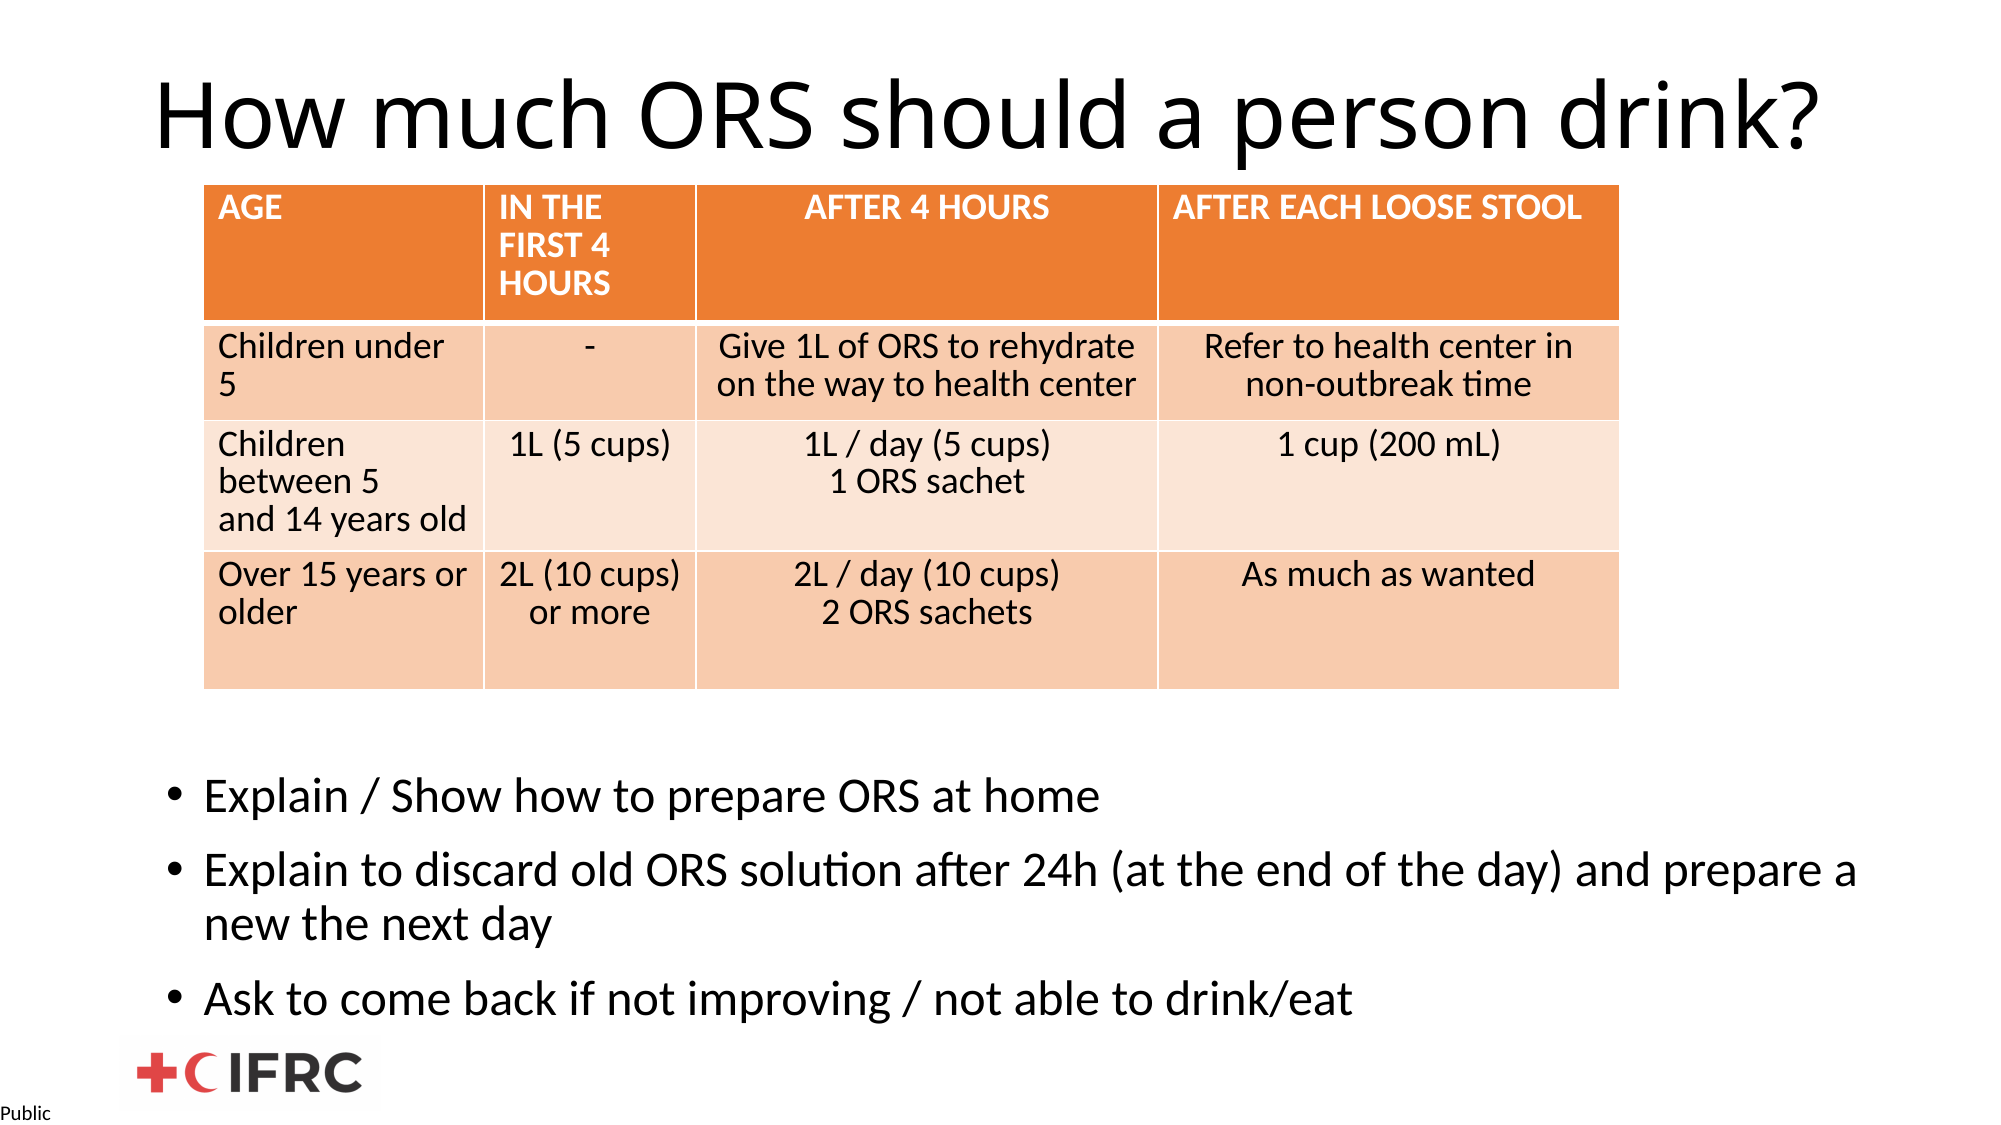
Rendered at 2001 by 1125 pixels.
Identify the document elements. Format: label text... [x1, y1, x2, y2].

table_cell 2L (10 cups) or more [485, 552, 695, 689]
table_header AFTER 4 HOURS [697, 185, 1157, 320]
list Explain / Show how to prepare ORS at home Explain to discard old ORS solution after 24h (at the end of the day) and prepare a new the next day Ask to come back if not improving / not able to drink/eat [151, 761, 1877, 1098]
table_cell As much as wanted [1159, 552, 1619, 689]
table_cell 1 cup (200 mL) [1159, 421, 1619, 550]
table_header AFTER EACH LOOSE STOOL [1159, 185, 1619, 320]
table_header IN THE FIRST 4 HOURS [485, 185, 695, 320]
table_header AGE [204, 185, 483, 320]
table_cell Over 15 years or older [204, 552, 483, 689]
table_cell Give 1L of ORS to rehydrate on the way to health center [697, 326, 1157, 420]
table_cell Children between 5 and 14 years old [204, 421, 483, 550]
table_cell Children under 5 [204, 326, 483, 420]
table_cell - [485, 326, 695, 420]
title How much ORS should a person drink? [137, 59, 1863, 278]
table_cell Refer to health center in non-outbreak time [1159, 326, 1619, 420]
table_cell 1L (5 cups) [485, 421, 695, 550]
picture [119, 1035, 381, 1111]
table_cell 2L / day (10 cups) 2 ORS sachets [697, 552, 1157, 689]
table_cell 1L / day (5 cups) 1 ORS sachet [697, 421, 1157, 550]
